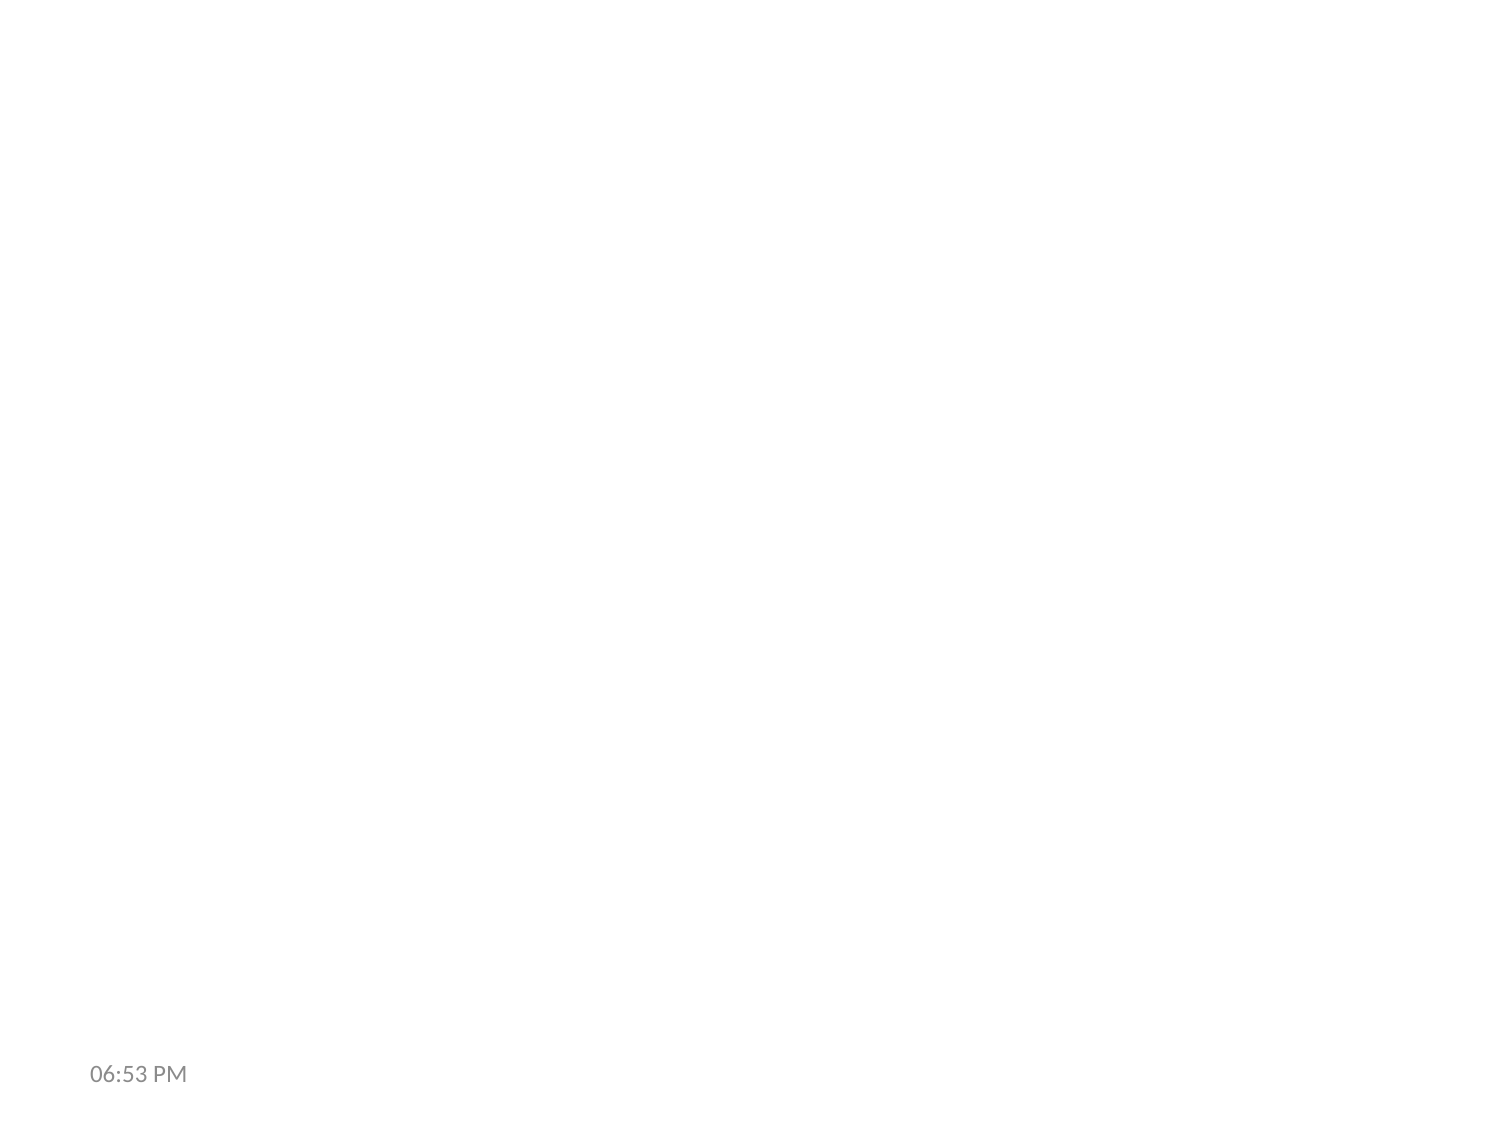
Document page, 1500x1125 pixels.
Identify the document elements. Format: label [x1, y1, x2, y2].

slide_number [75, 1042, 425, 1103]
